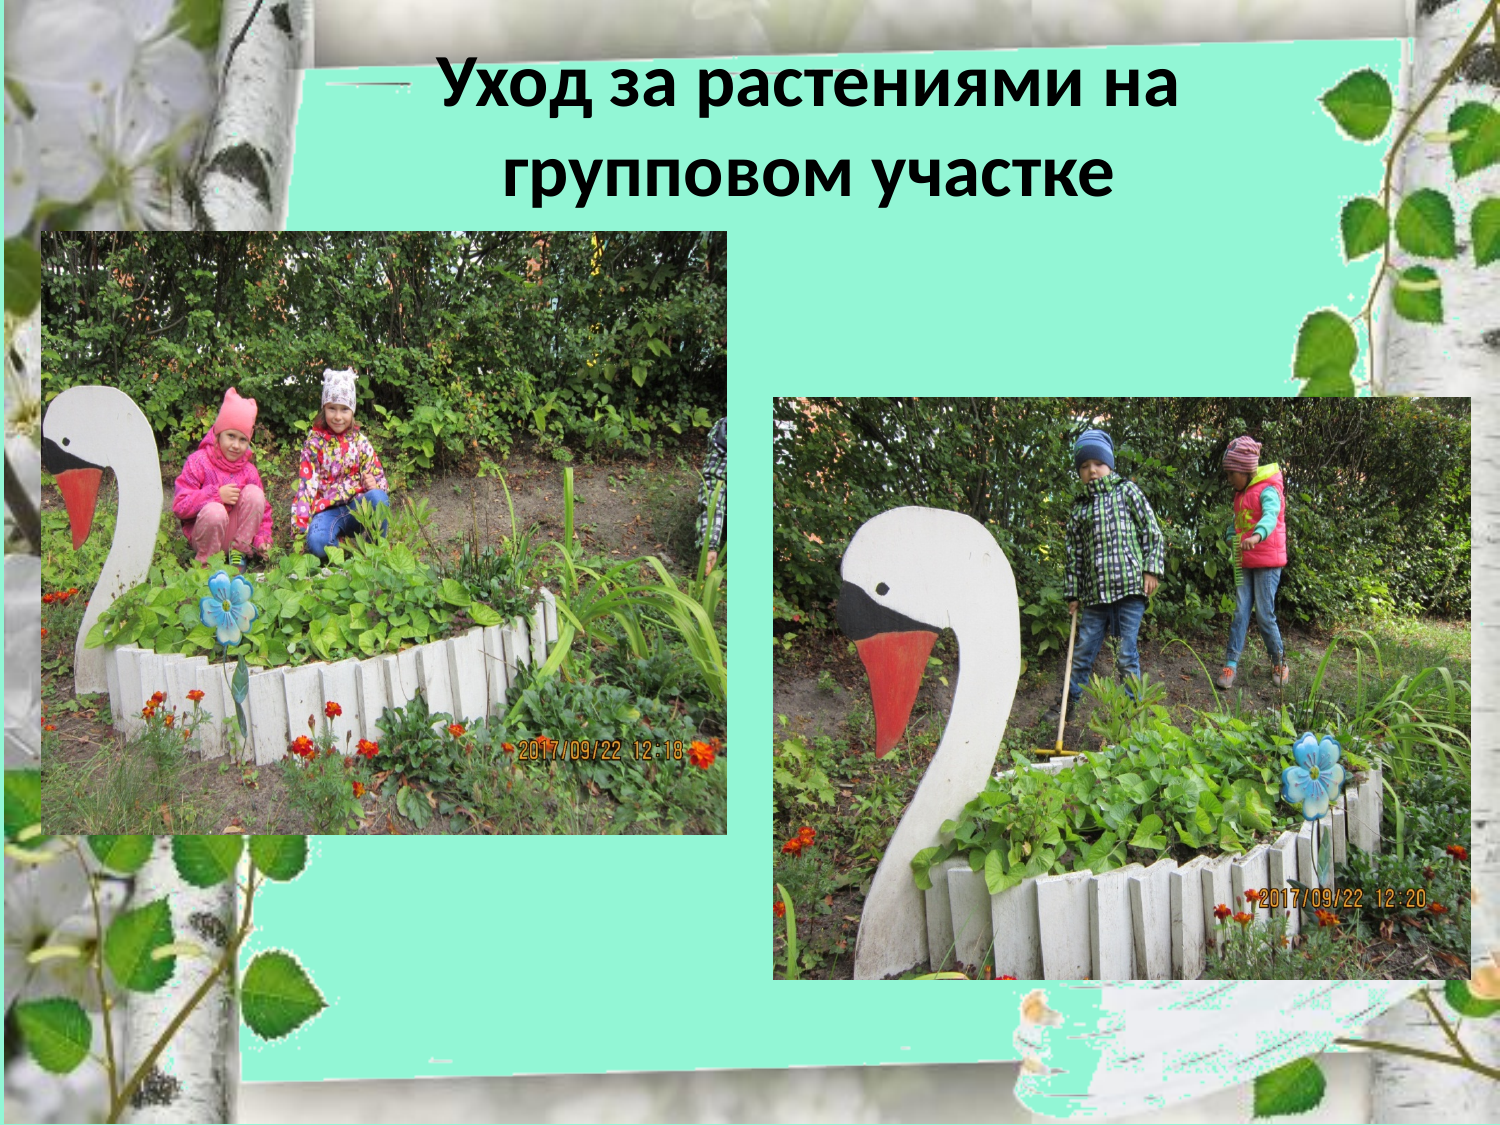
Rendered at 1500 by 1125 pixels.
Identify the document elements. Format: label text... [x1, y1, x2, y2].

picture [4, 0, 1500, 1124]
title Уход за растениями на групповом участке [265, 78, 1353, 254]
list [773, 396, 1471, 980]
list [41, 231, 727, 835]
